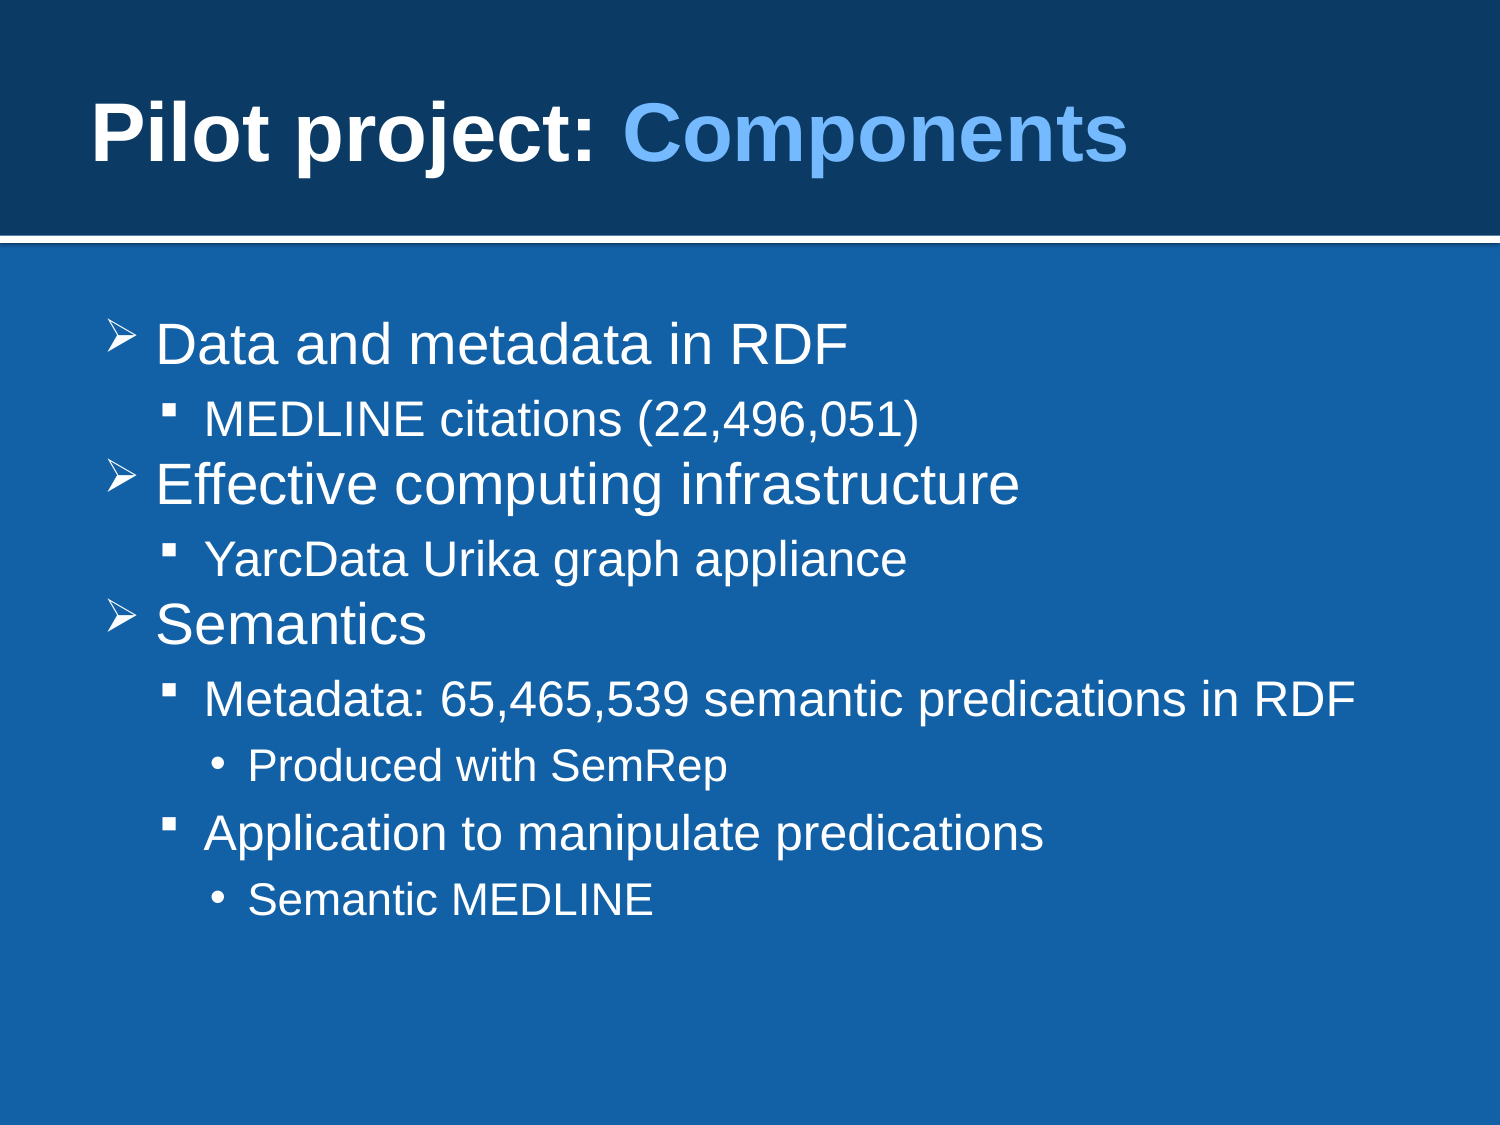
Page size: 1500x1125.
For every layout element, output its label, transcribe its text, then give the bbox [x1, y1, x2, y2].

title Pilot project: Components [75, 25, 1500, 231]
list Data and metadata in RDF MEDLINE citations (22,496,051) Effective computing infrastructure YarcData Urika graph appliance Semantics Metadata: 65,465,539 semantic predications in RDF Produced with SemRep Application to manipulate predications Semantic MEDLINE [74, 290, 1500, 966]
